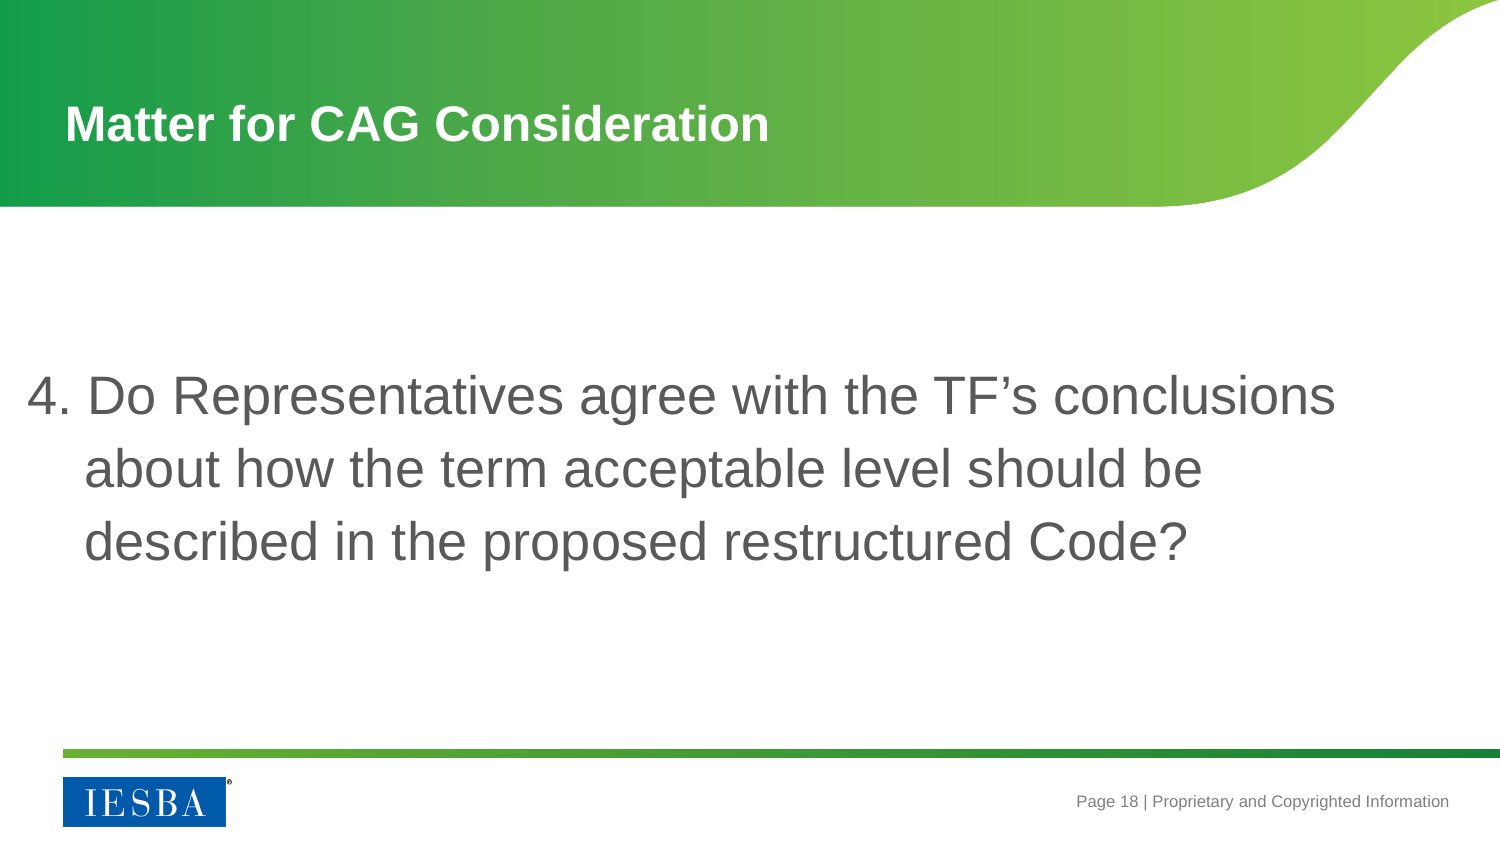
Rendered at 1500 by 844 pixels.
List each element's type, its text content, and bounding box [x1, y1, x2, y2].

picture [0, 0, 1500, 207]
text_box 4. Do Representatives agree with the TF’s conclusions about how the term acceptable level should be described in the proposed restructured Code? [12, 209, 1463, 735]
picture [63, 777, 232, 827]
text_box Matter for CAG Consideration [49, 84, 1263, 160]
